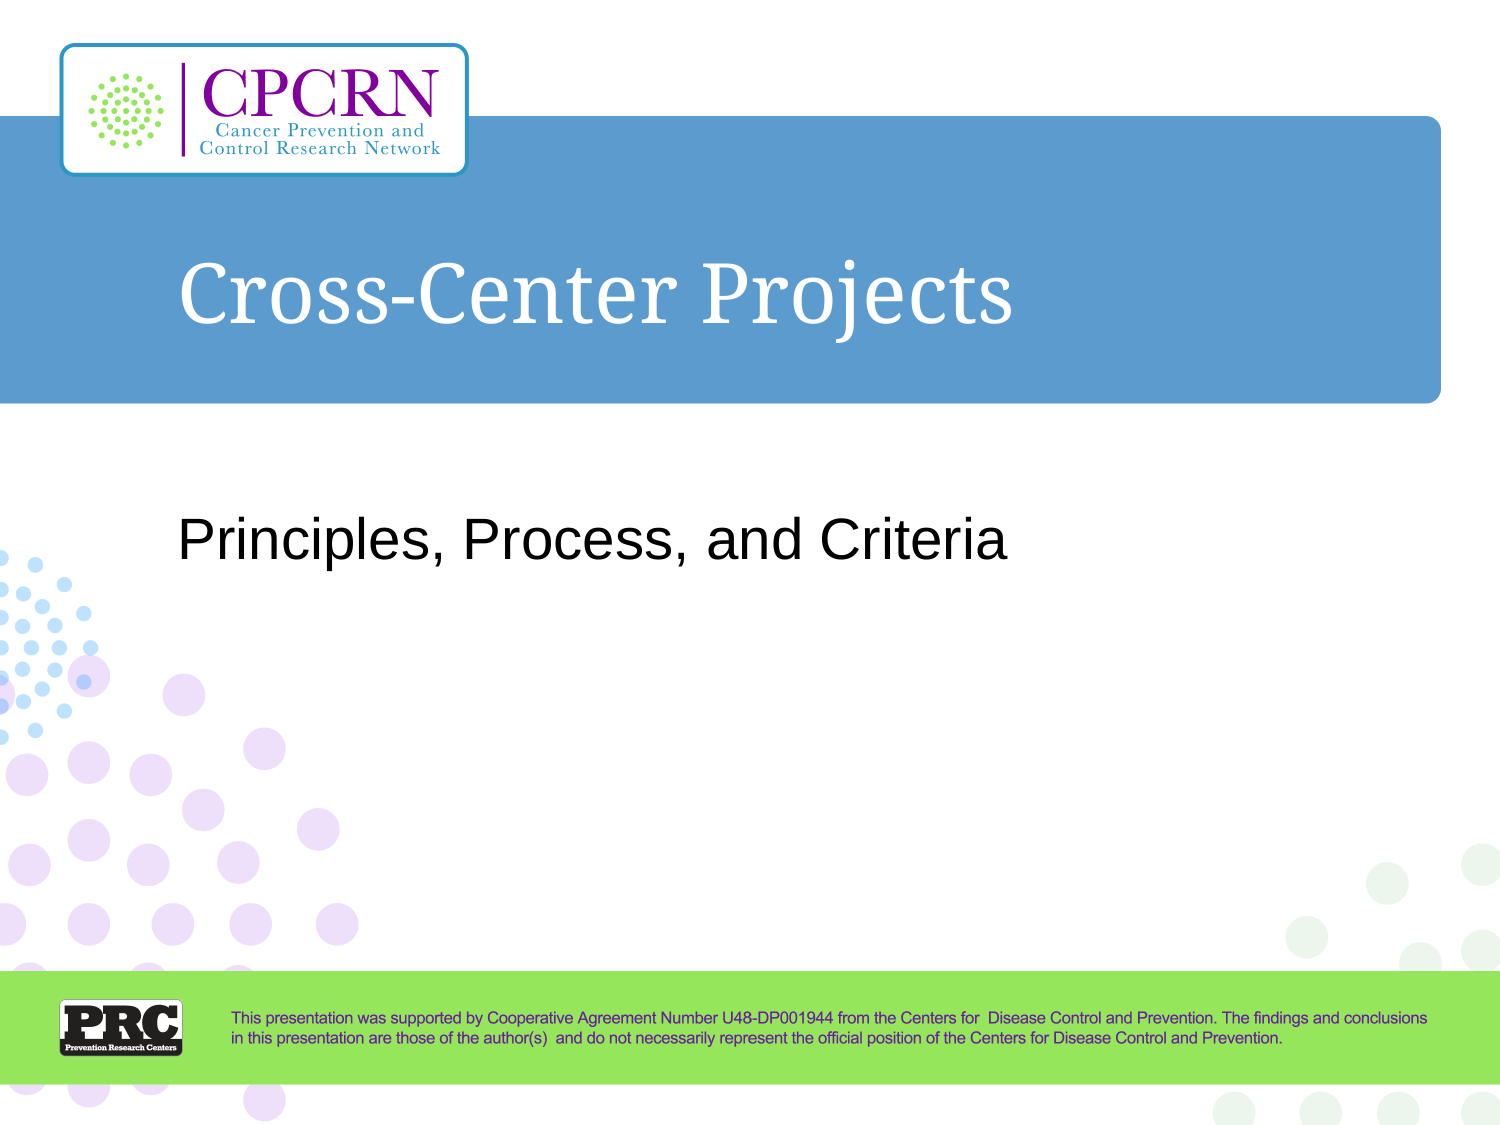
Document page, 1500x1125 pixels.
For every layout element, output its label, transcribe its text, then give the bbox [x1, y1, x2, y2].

picture [0, 0, 1500, 1125]
subtitle Principles, Process, and Criteria [162, 493, 1438, 782]
list Cross-Center Projects [162, 191, 1400, 388]
